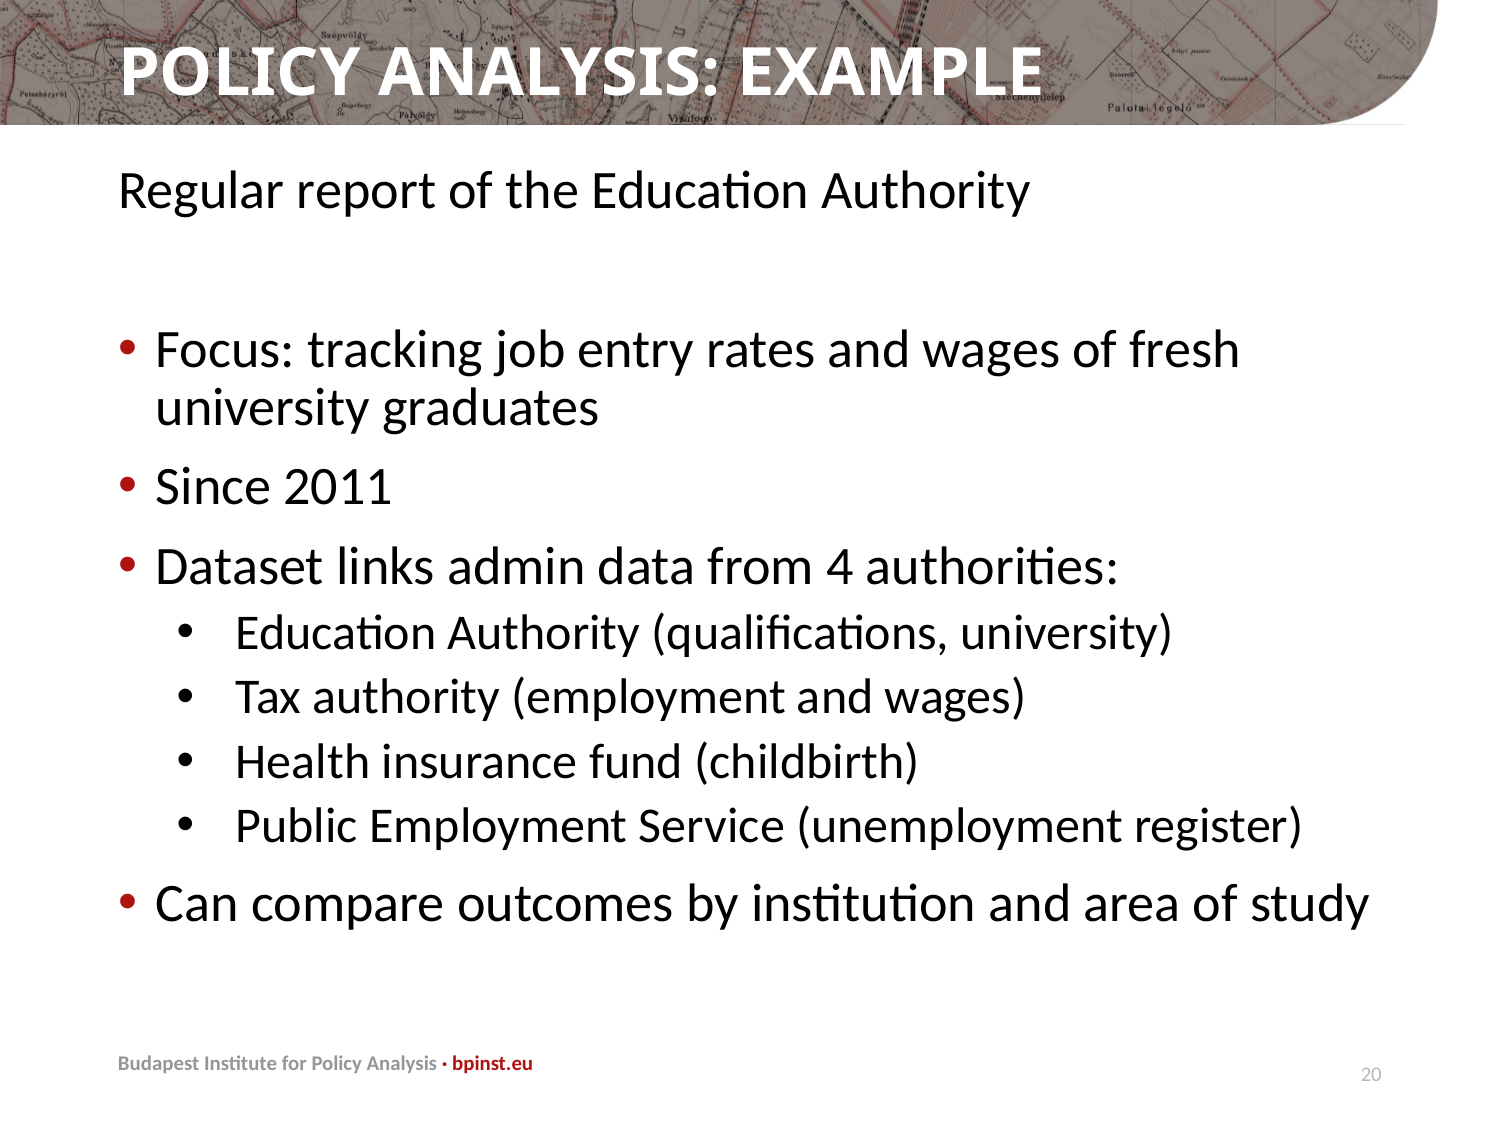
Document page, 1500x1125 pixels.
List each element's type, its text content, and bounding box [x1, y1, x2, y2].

picture [0, 0, 1500, 125]
title Policy analysis: example [103, 26, 1397, 122]
slide_number 19 [1059, 1042, 1397, 1103]
list Regular report of the Education Authority Focus: tracking job entry rates and wages of fresh university graduates Since 2011 Dataset links admin data from 4 authorities: Education Authority (qualifications, university) Tax authority (employment and wages) Health insurance fund (childbirth) Public Employment Service (unemployment register) Can compare outcomes by institution and area of study [103, 154, 1397, 1010]
